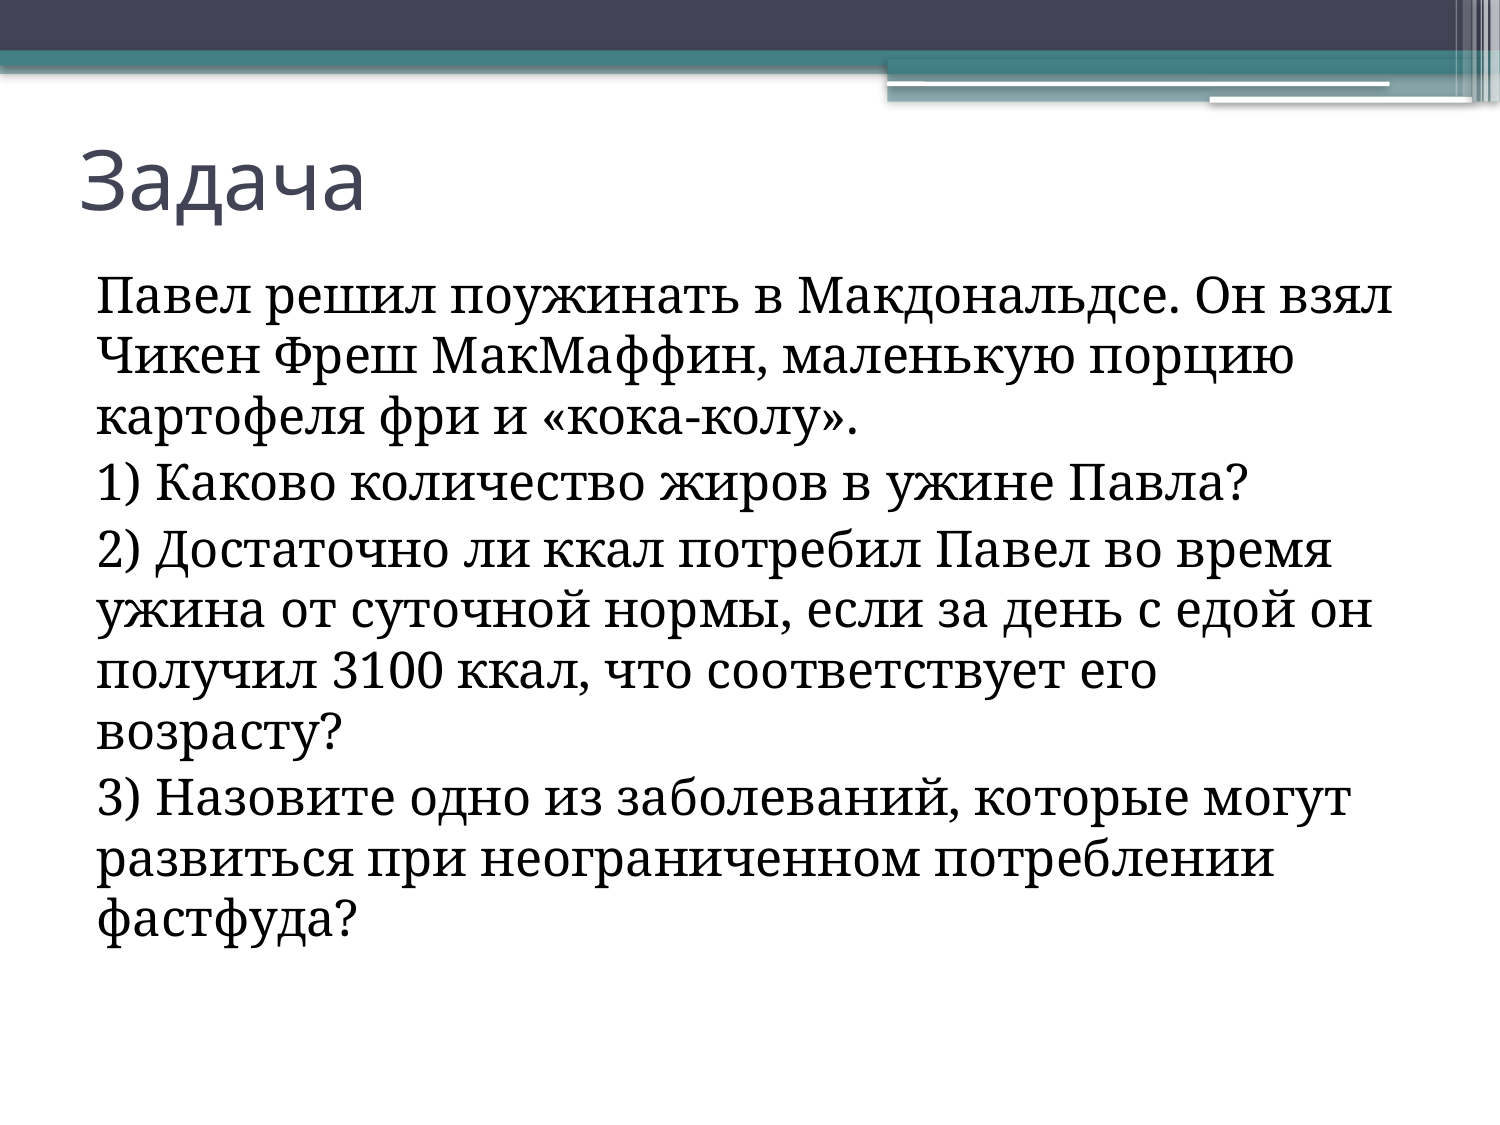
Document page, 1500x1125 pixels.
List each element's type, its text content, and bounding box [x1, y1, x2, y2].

title Задача [64, 90, 1415, 255]
list Павел решил поужинать в Макдональдсе. Он взял Чикен Фреш МакМаффин, маленькую порцию картофеля фри и «кока-колу». 1) Каково количество жиров в ужине Павла? 2) Достаточно ли ккал потребил Павел во время ужина от суточной нормы, если за день с едой он получил 3100 ккал, что соответствует его возрасту? 3) Назовите одно из заболеваний, которые могут развиться при неограниченном потреблении фастфуда? [64, 255, 1415, 965]
